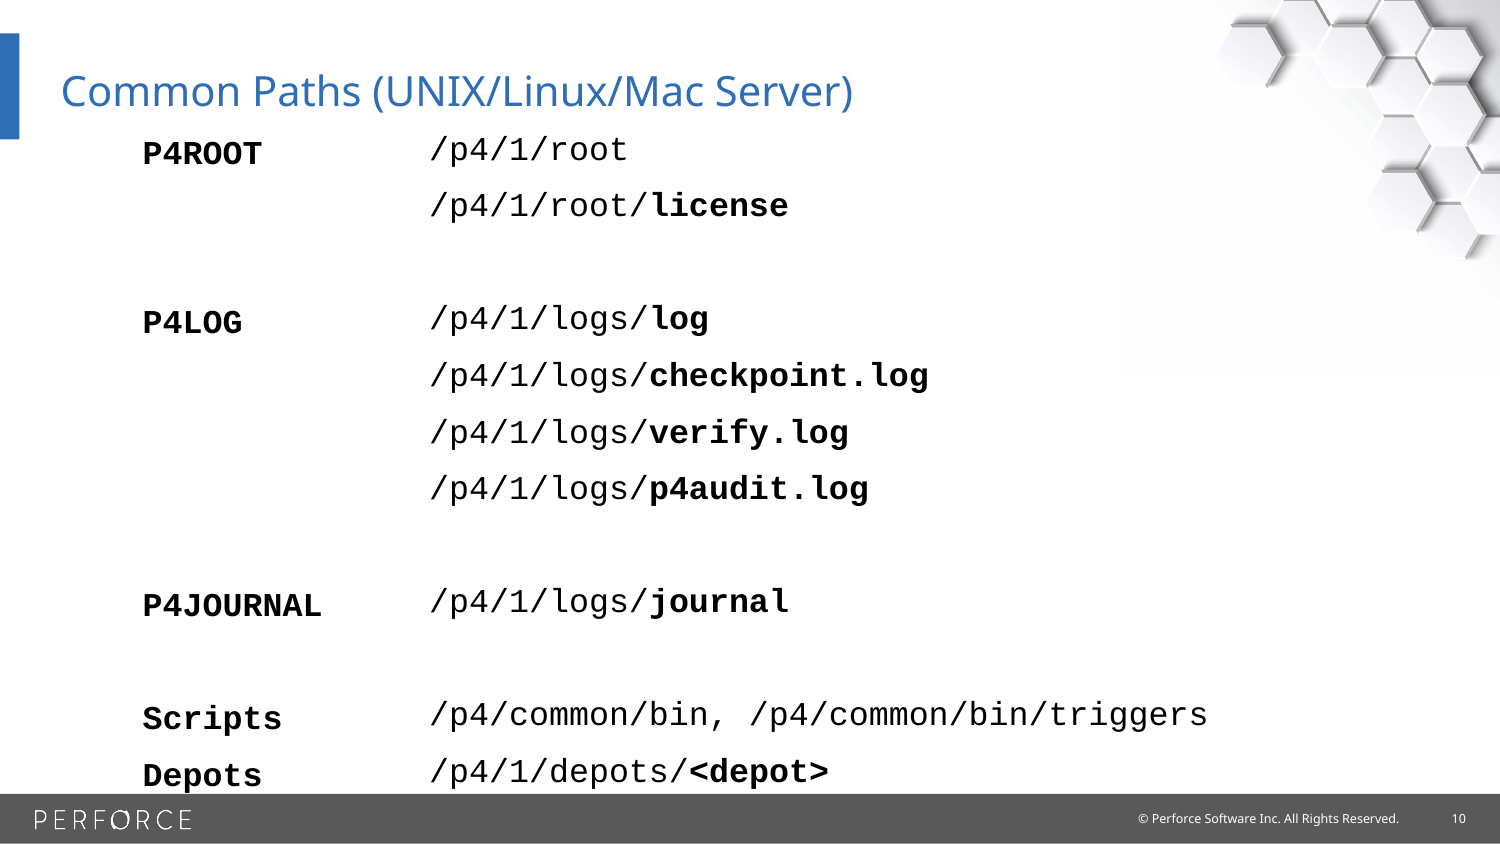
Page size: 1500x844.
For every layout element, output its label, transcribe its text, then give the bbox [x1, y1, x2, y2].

text_box /p4/1/root /p4/1/root/license /p4/1/logs/log /p4/1/logs/checkpoint.log /p4/1/logs/verify.log /p4/1/logs/p4audit.log /p4/1/logs/journal /p4/common/bin, /p4/common/bin/triggers /p4/1/depots/<depot> [414, 119, 1240, 844]
title Common Paths (UNIX/Linux/Mac Server) [60, 41, 1222, 132]
text_box P4ROOT P4LOG P4JOURNAL Scripts Depots [127, 123, 378, 818]
picture [1123, 0, 1500, 377]
picture [34, 808, 192, 831]
